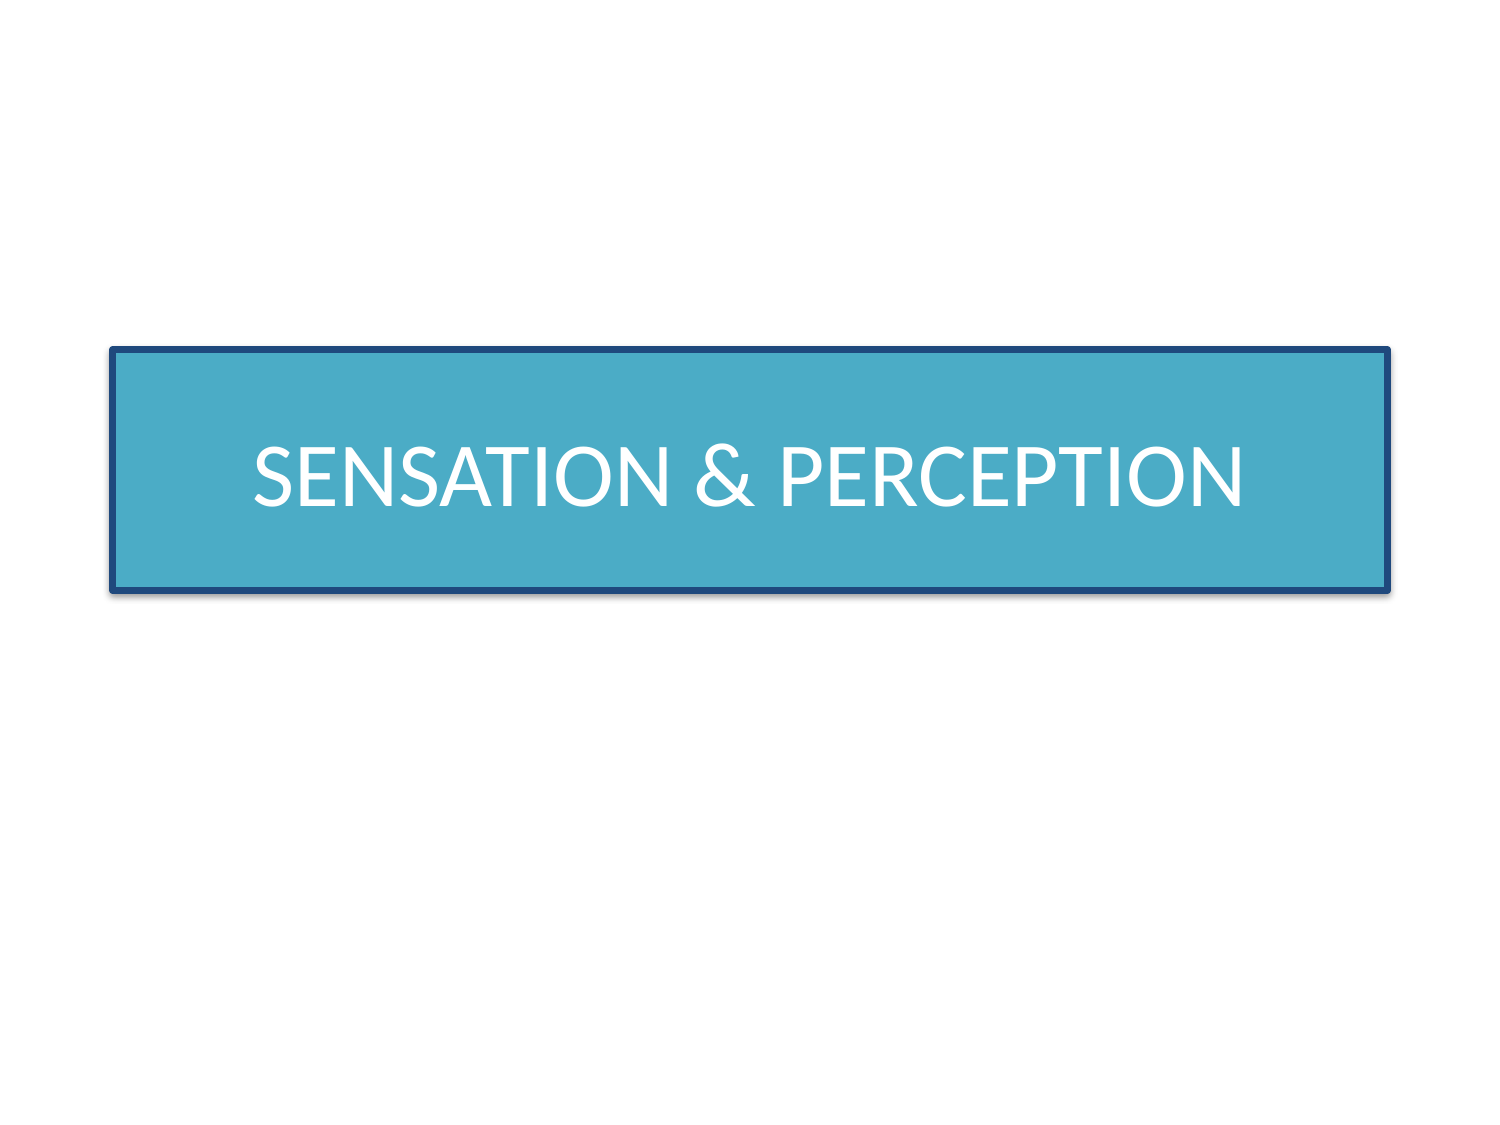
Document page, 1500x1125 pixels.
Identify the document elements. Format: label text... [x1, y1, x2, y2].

title SENSATION & PERCEPTION [109, 346, 1391, 594]
